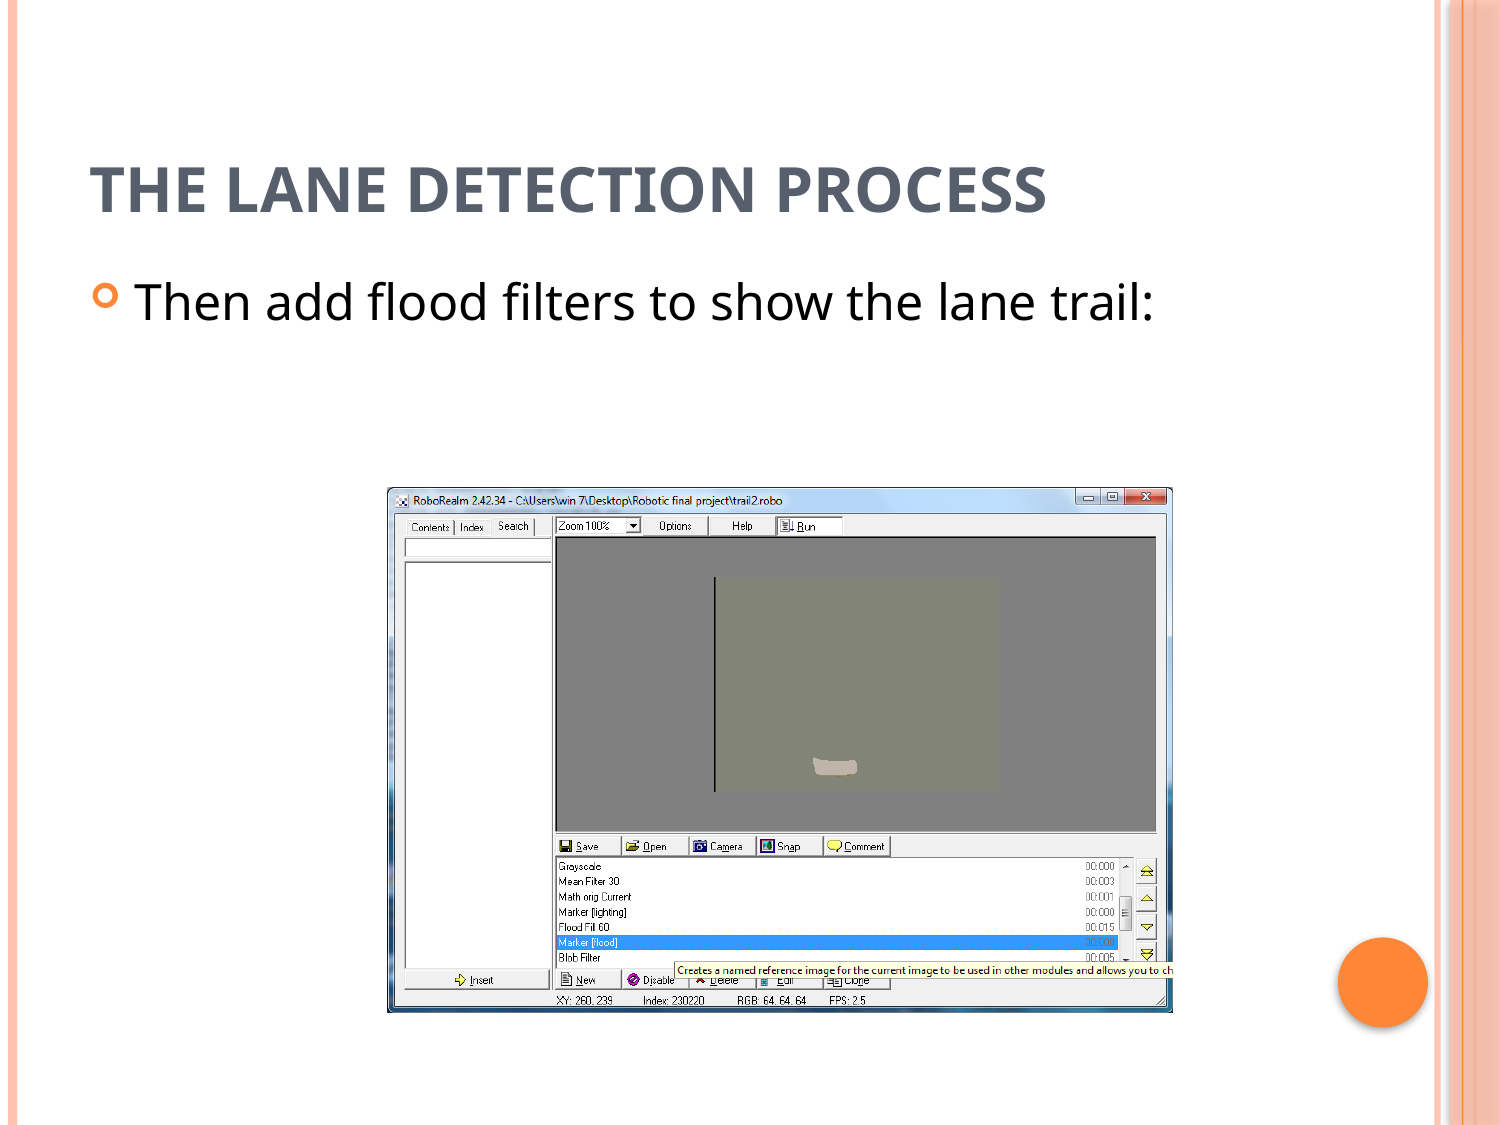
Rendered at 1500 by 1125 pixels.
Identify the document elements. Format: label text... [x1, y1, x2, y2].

picture [386, 486, 1174, 1014]
title The Lane Detection Process [75, 45, 1300, 233]
list Then add flood filters to show the lane trail: [75, 262, 1300, 1062]
